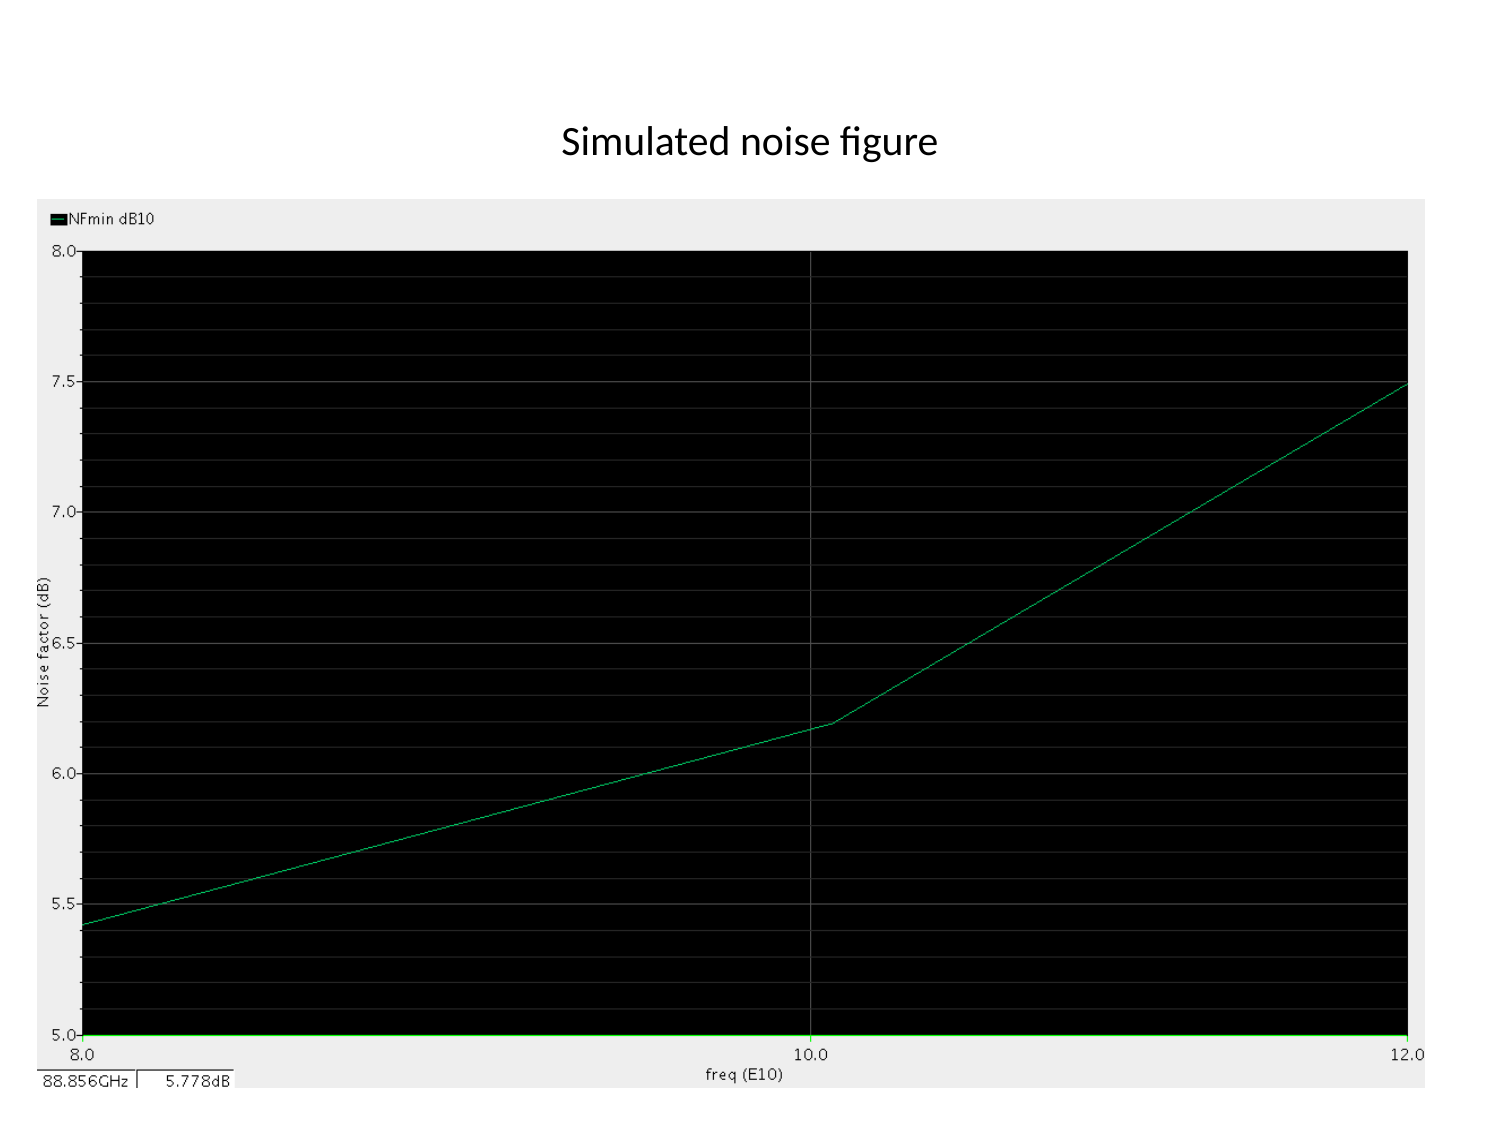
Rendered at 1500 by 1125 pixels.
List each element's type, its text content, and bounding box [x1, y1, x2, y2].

title Simulated noise figure [75, 45, 1425, 199]
picture [37, 199, 1426, 1088]
